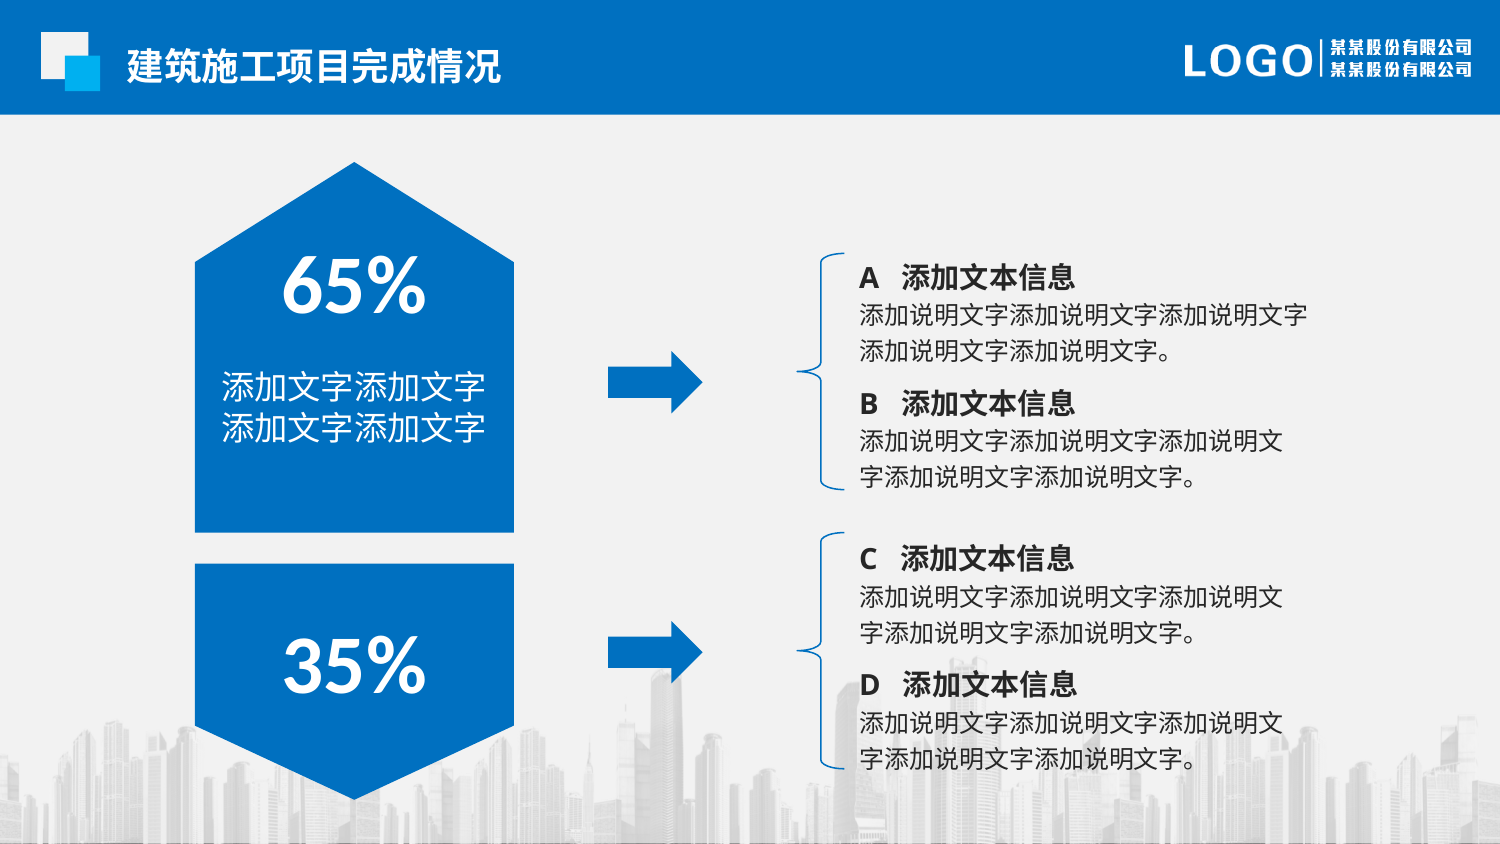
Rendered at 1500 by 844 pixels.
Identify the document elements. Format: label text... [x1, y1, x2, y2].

text_box B 添加文本信息 添加说明文字添加说明文字添加说明文字添加说明文字添加说明文字。 [844, 370, 1317, 507]
text_box C 添加文本信息 添加说明文字添加说明文字添加说明文字添加说明文字添加说明文字。 [844, 526, 1317, 652]
text_box [796, 531, 845, 770]
text_box A 添加文本信息 添加说明文字添加说明文字添加说明文字添加说明文字添加说明文字。 [844, 244, 1329, 381]
text_box [606, 619, 705, 686]
text_box [796, 252, 844, 491]
text_box [606, 349, 705, 416]
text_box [194, 161, 514, 533]
text_box 建筑施工项目完成情况 [112, 35, 715, 96]
text_box [39, 30, 91, 81]
text_box [63, 54, 102, 93]
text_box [194, 563, 514, 800]
text_box [0, 0, 1500, 117]
text_box D 添加文本信息 添加说明文字添加说明文字添加说明文字添加说明文字添加说明文字。 [844, 652, 1317, 788]
picture [1185, 11, 1471, 100]
